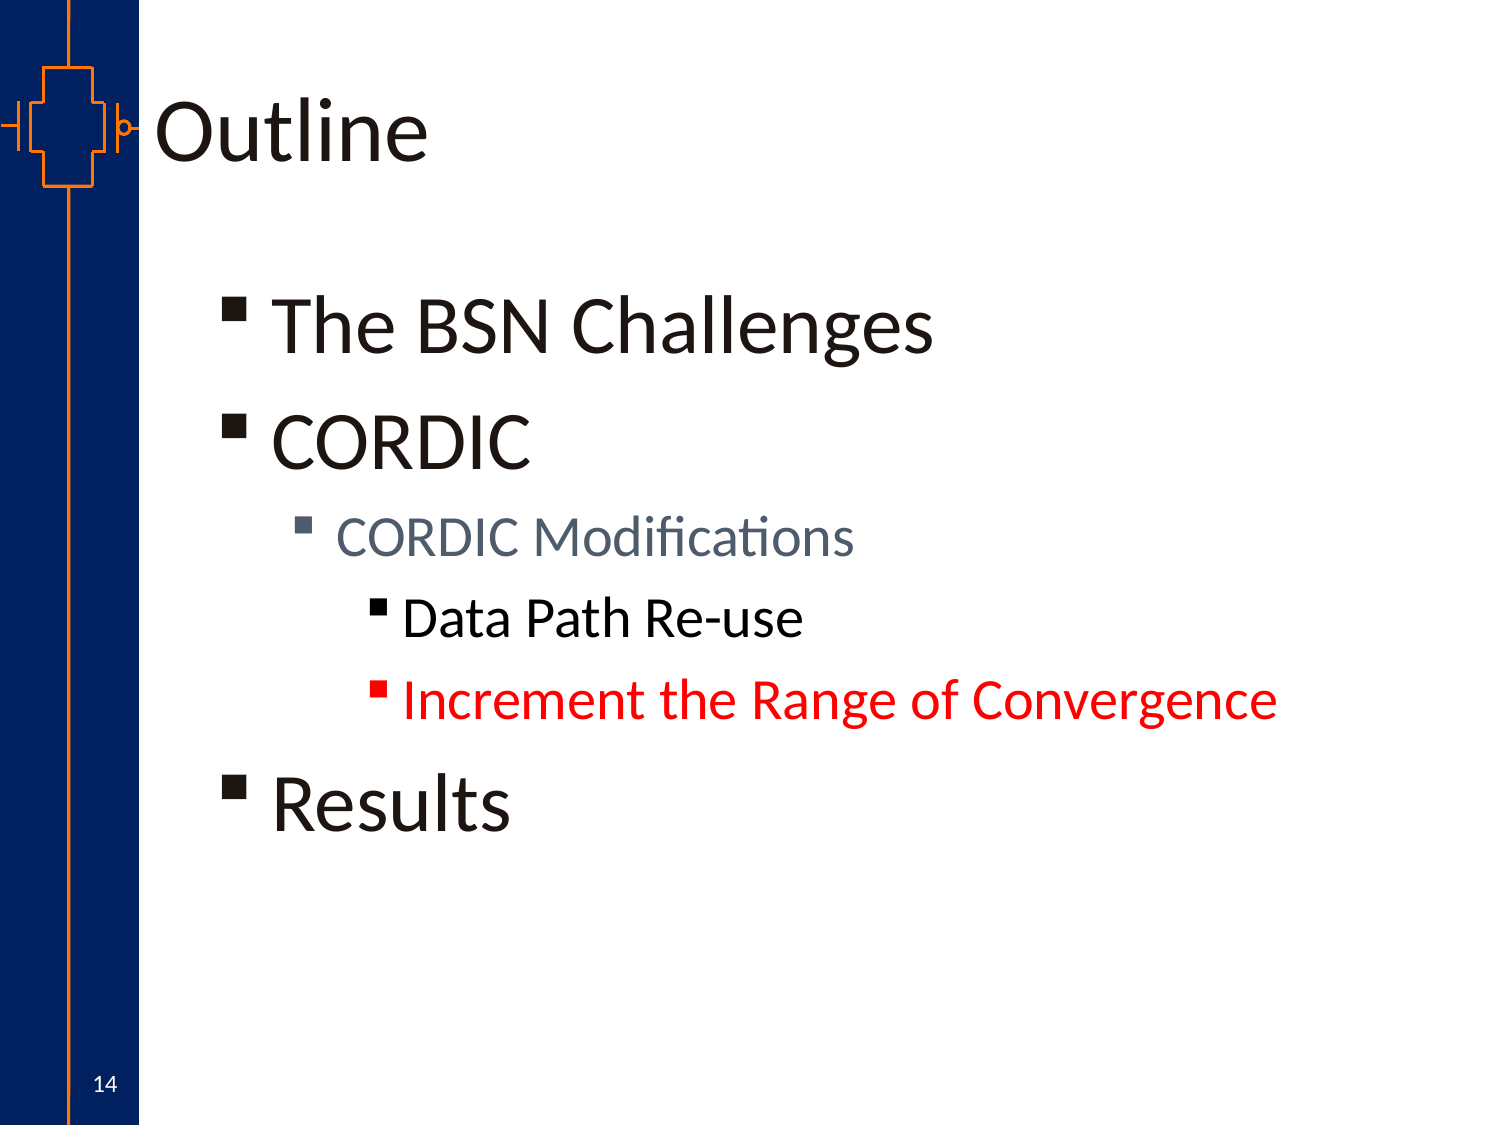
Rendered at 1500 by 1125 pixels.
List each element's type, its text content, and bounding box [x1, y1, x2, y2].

list The BSN Challenges CORDIC CORDIC Modifications Data Path Re-use Increment the Range of Convergence Results [200, 262, 1425, 988]
title Outline [139, 0, 1500, 188]
slide_number 14 [77, 1052, 140, 1113]
